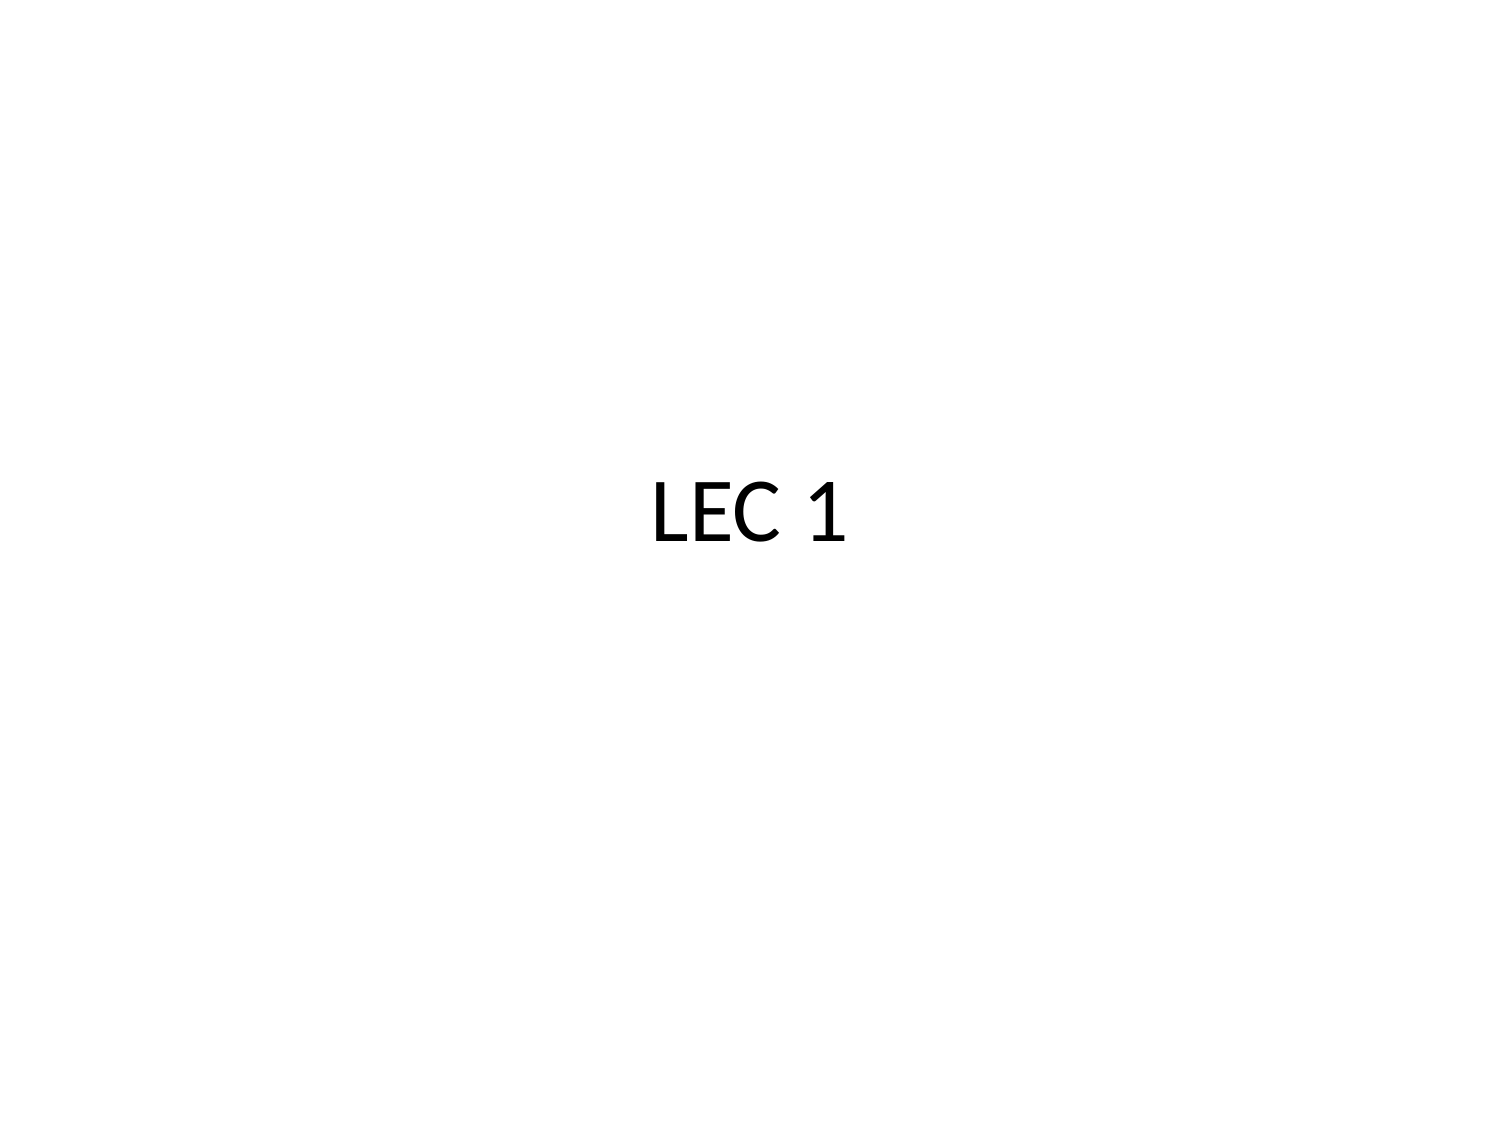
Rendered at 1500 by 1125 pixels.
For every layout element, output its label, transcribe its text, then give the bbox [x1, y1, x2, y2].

title LEC 1 [75, 411, 1425, 599]
